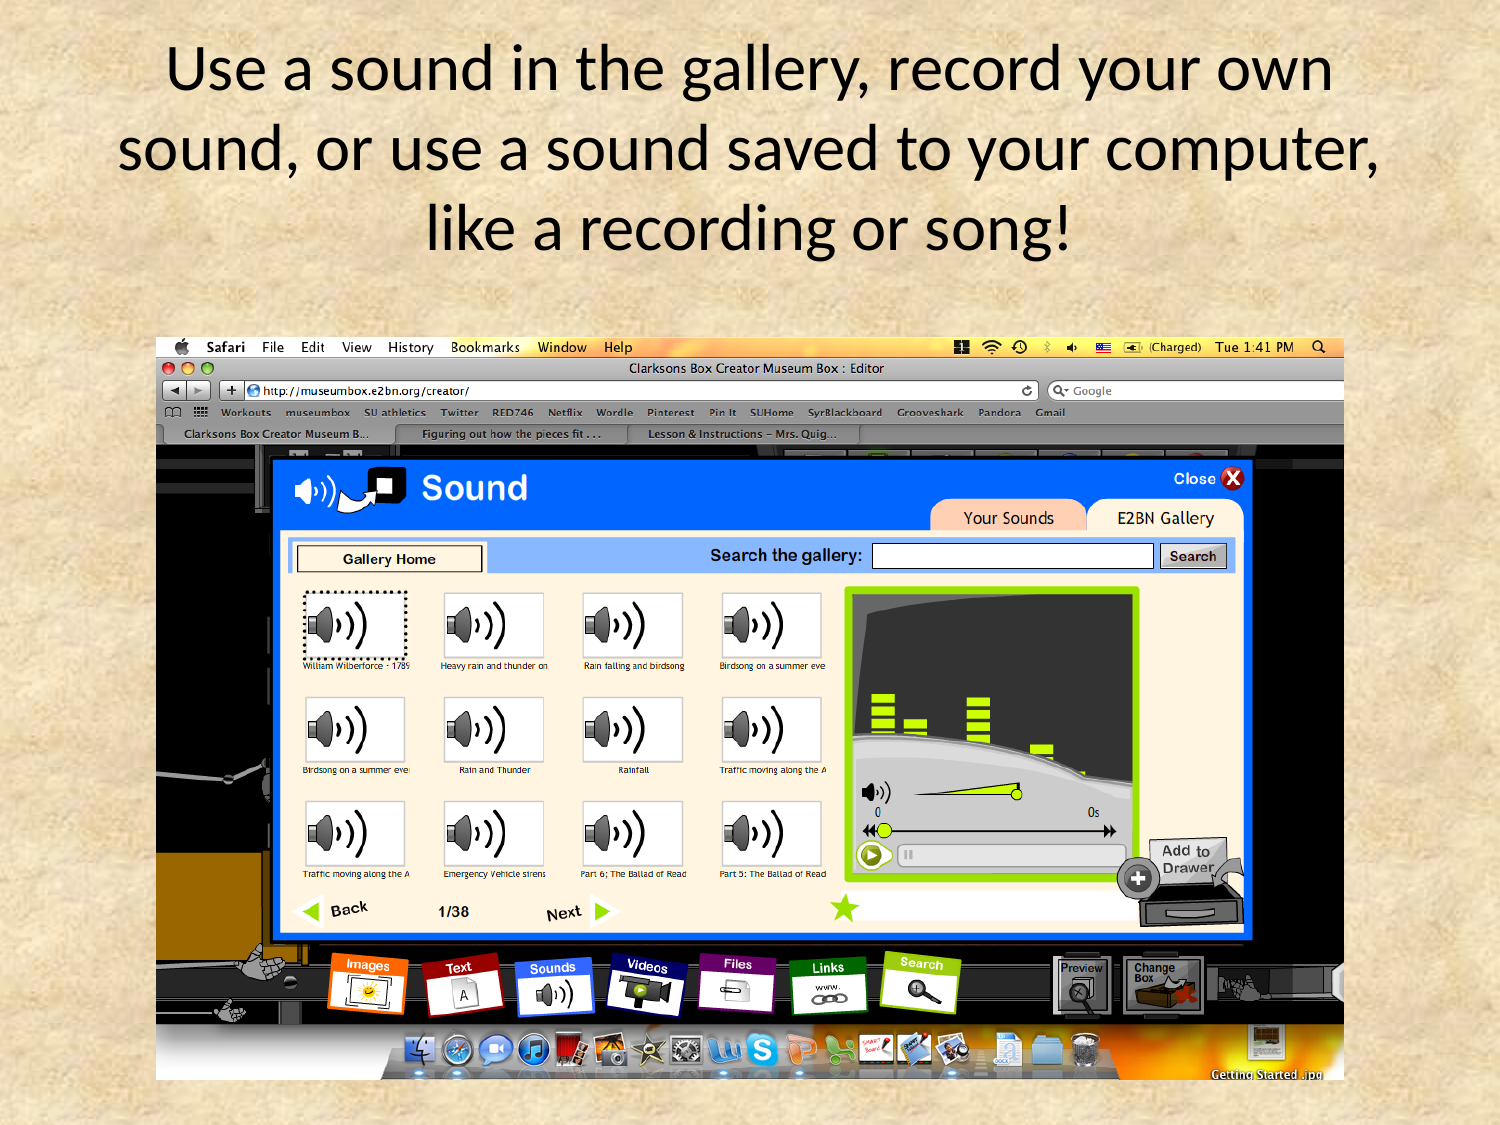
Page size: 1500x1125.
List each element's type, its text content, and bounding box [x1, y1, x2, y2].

picture [0, 0, 1500, 1125]
title Use a sound in the gallery, record your own sound, or use a sound saved to your computer, like a recording or song! [75, 50, 1425, 238]
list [155, 337, 1345, 1081]
